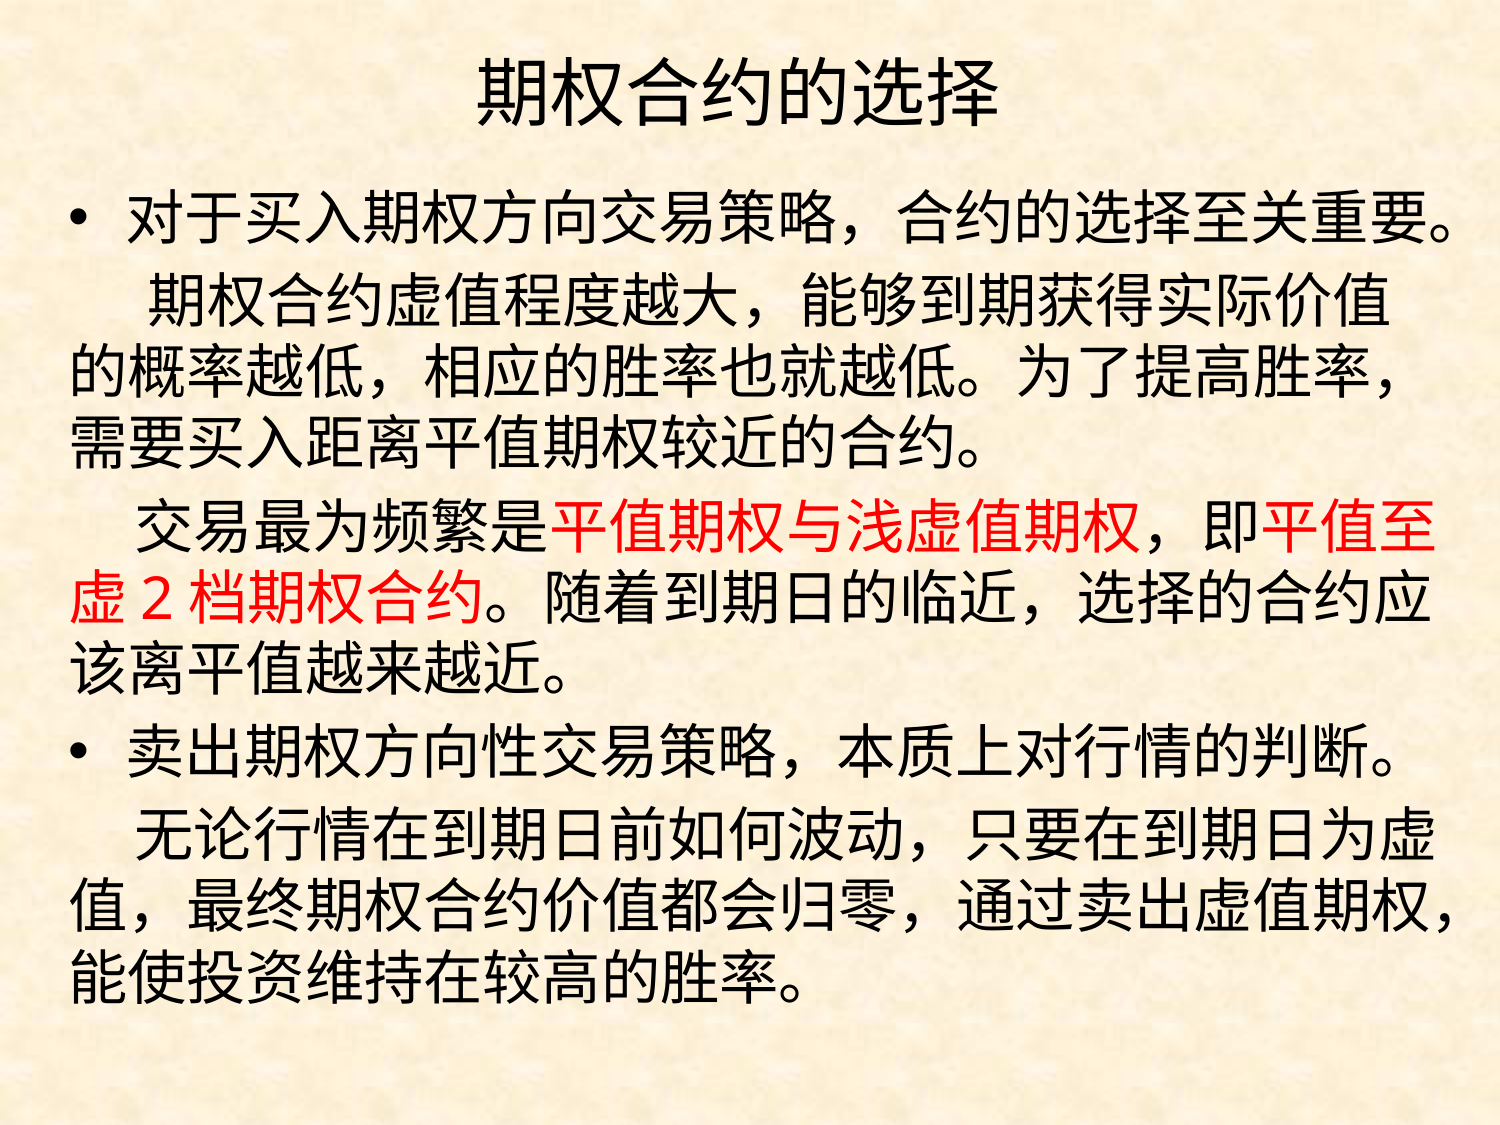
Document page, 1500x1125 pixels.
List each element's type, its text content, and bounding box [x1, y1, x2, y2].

list 对于买入期权方向交易策略，合约的选择至关重要。 期权合约虚值程度越大，能够到期获得实际价值的概率越低，相应的胜率也就越低。为了提高胜率，需要买入距离平值期权较近的合约。 交易最为频繁是平值期权与浅虚值期权，即平值至虚2档期权合约。随着到期日的临近，选择的合约应该离平值越来越近。 卖出期权方向性交易策略，本质上对行情的判断。 无论行情在到期日前如何波动，只要在到期日为虚值，最终期权合约价值都会归零，通过卖出虚值期权，能使投资维持在较高的胜率。 [53, 172, 1459, 1047]
title 期权合约的选择 [218, 30, 1258, 149]
picture [0, 0, 1500, 1125]
